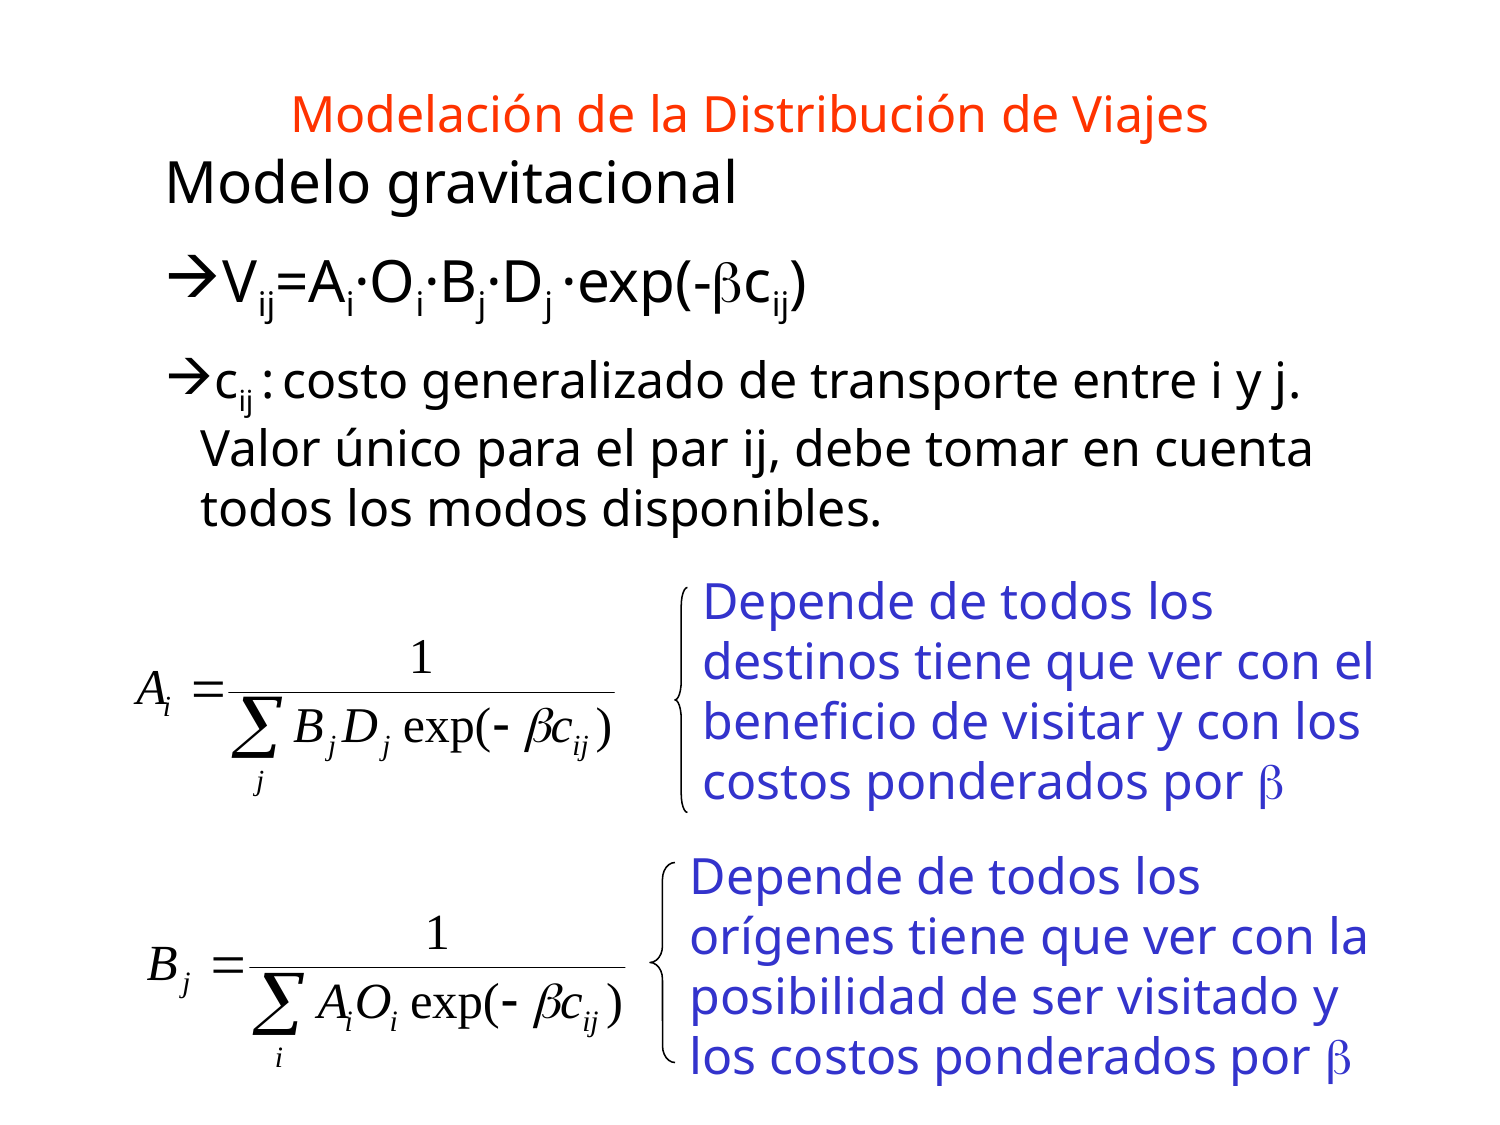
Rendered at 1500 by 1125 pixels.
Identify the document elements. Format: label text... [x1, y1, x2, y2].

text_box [137, 899, 638, 1078]
text_box [650, 862, 676, 1063]
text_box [124, 624, 626, 809]
text_box Depende de todos los destinos tiene que ver con el beneficio de visitar y con los costos ponderados por b [687, 562, 1438, 818]
text_box Modelo gravitacional Vij=Ai·Oi·Bj·Dj ·exp(-bcij) cij : costo generalizado de transporte entre i y j. Valor único para el par ij, debe tomar en cuenta todos los modos disponibles. [149, 137, 1413, 553]
text_box Modelación de la Distribución de Viajes [0, 74, 1500, 150]
text_box [674, 587, 688, 813]
text_box Depende de todos los orígenes tiene que ver con la posibilidad de ser visitado y los costos ponderados por b [674, 837, 1425, 1093]
